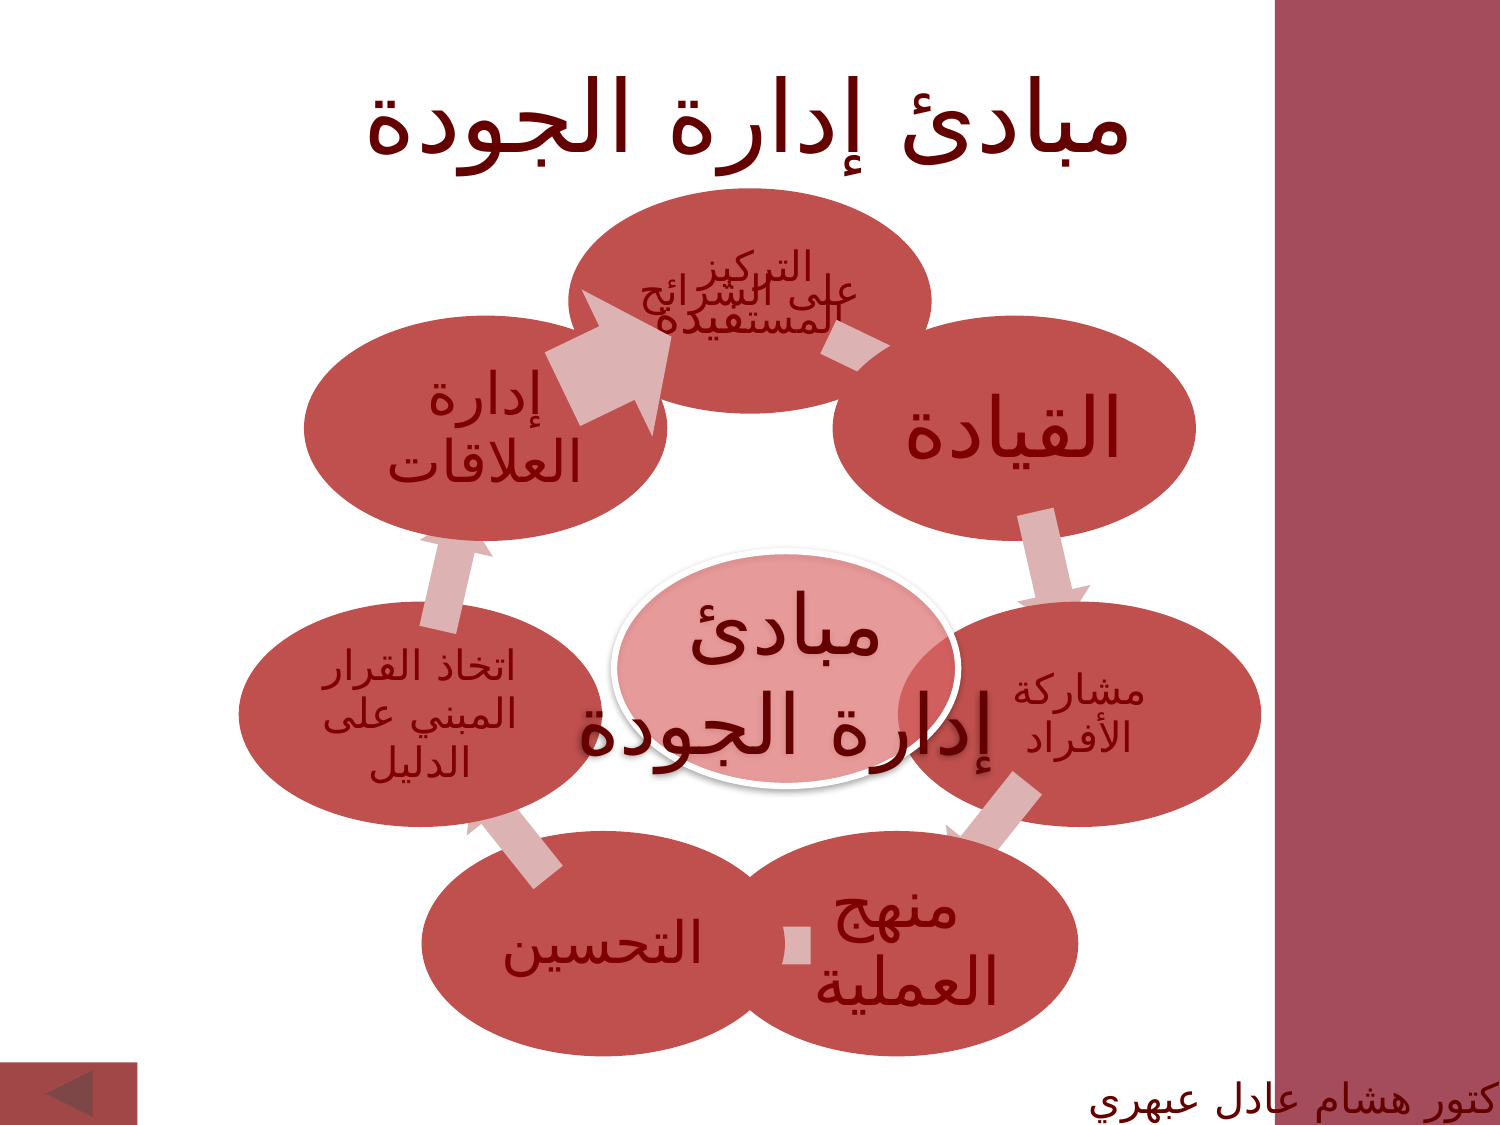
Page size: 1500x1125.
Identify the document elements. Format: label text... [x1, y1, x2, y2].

text_box الدكتور هشام عادل عبهري [1073, 1064, 1500, 1125]
text_box مبادئ إدارة الجودة [74, 45, 1273, 186]
text_box [1273, 0, 1500, 1064]
text_box [0, 1060, 140, 1125]
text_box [23, 187, 1477, 1090]
